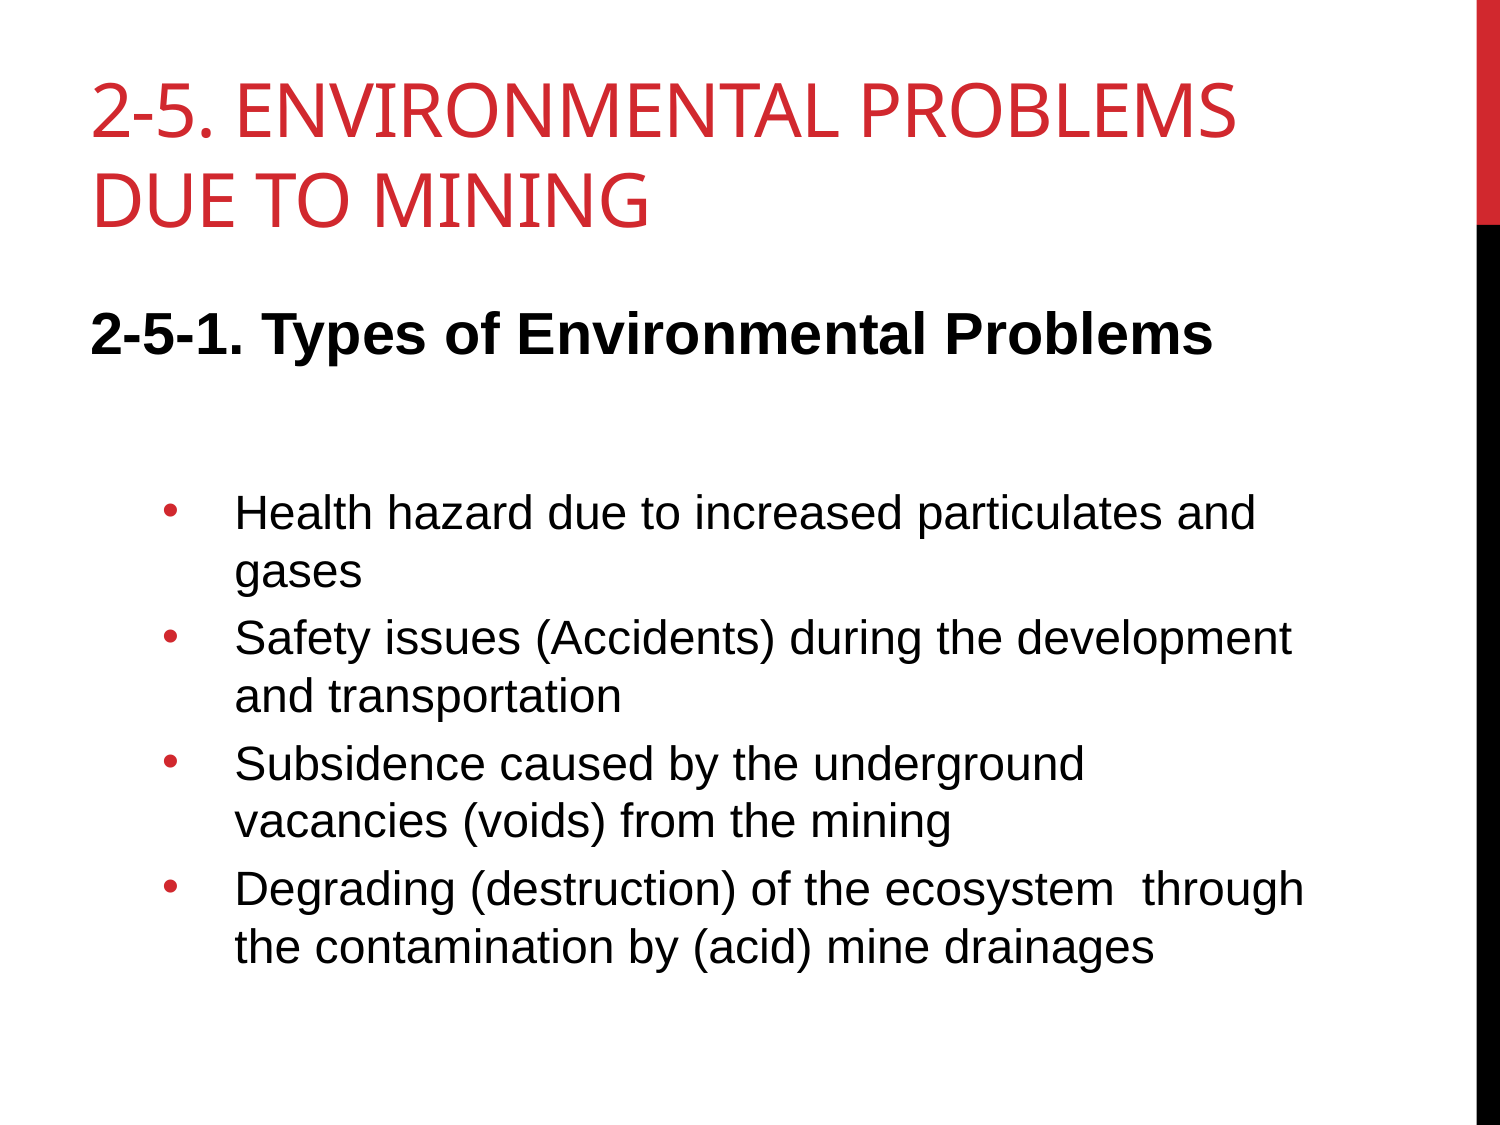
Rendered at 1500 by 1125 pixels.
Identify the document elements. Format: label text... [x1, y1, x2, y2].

list 2-5-1. Types of Environmental Problems Health hazard due to increased particulates and gases Safety issues (Accidents) during the development and transportation Subsidence caused by the underground vacancies (voids) from the mining Degrading (destruction) of the ecosystem through the contamination by (acid) mine drainages [75, 287, 1325, 1005]
title 2-5. Environmental problems due to mining [75, 25, 1412, 250]
